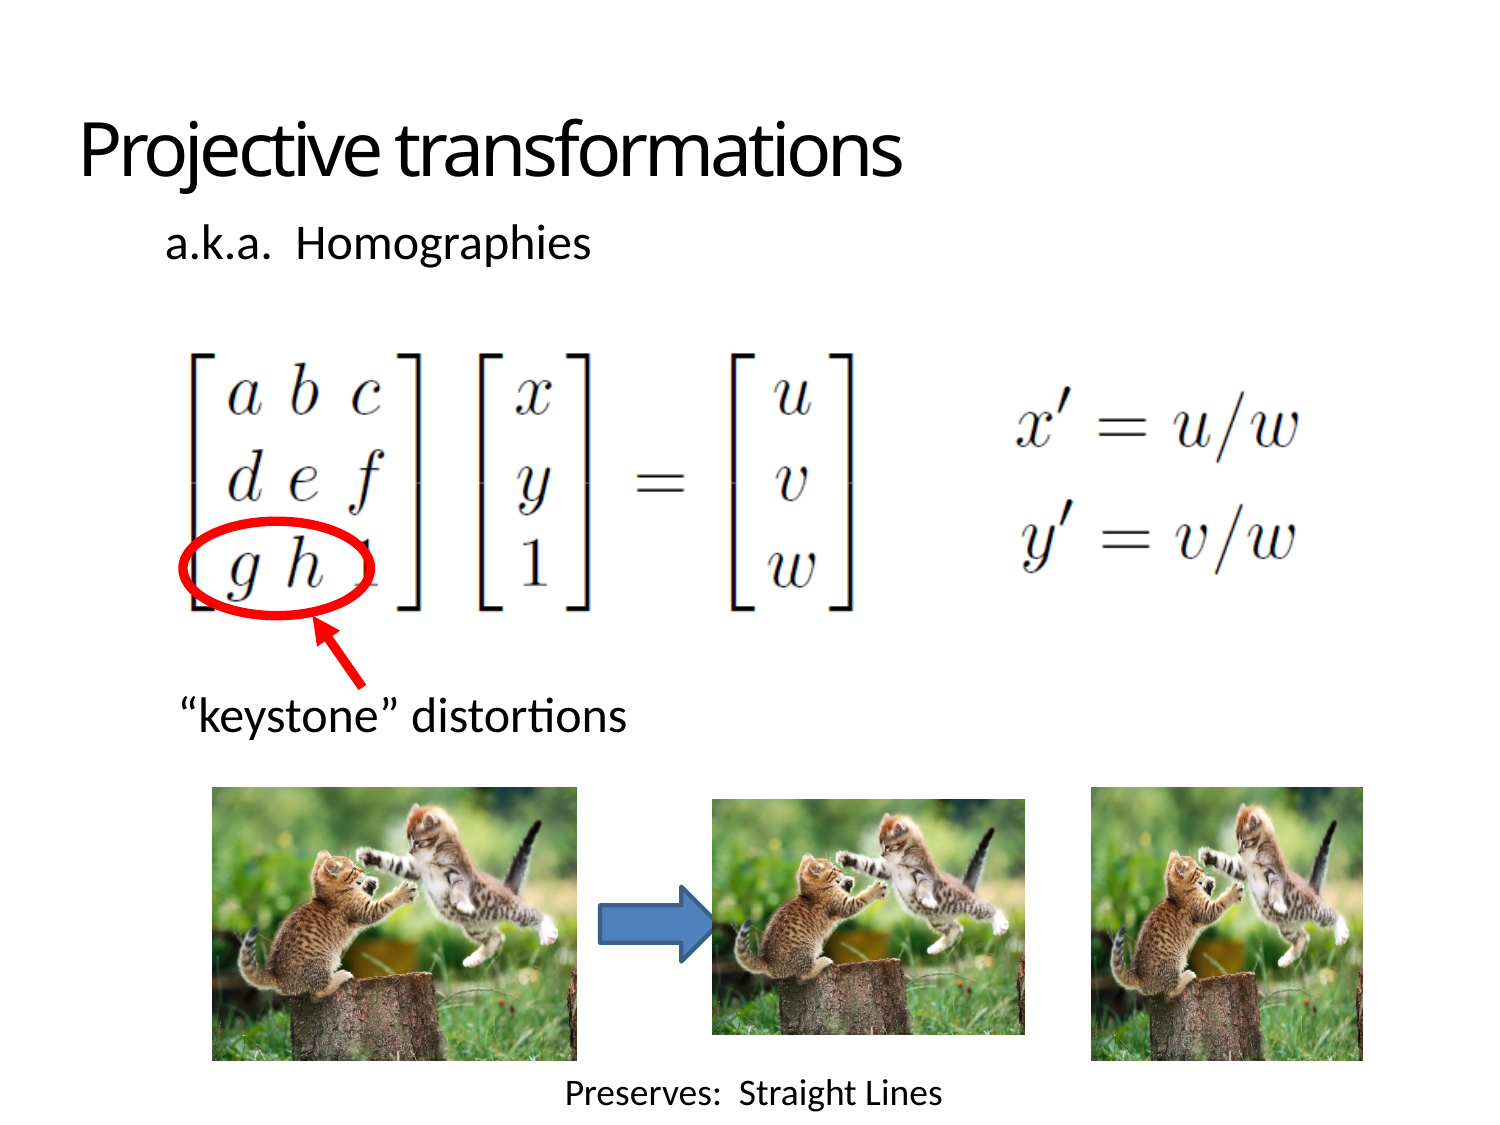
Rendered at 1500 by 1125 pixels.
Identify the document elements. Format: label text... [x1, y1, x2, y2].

picture [1005, 487, 1310, 590]
picture [187, 349, 860, 616]
text_box “keystone” distortions [162, 674, 800, 750]
picture [999, 374, 1310, 468]
picture [212, 787, 577, 1061]
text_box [312, 615, 363, 688]
text_box a.k.a. Homographies [150, 201, 1175, 277]
picture [712, 799, 1026, 1035]
picture [1090, 787, 1363, 1061]
text_box Preserves: Straight Lines [549, 1060, 1175, 1121]
text_box [597, 884, 707, 964]
text_box Projective transformations [62, 93, 1425, 199]
